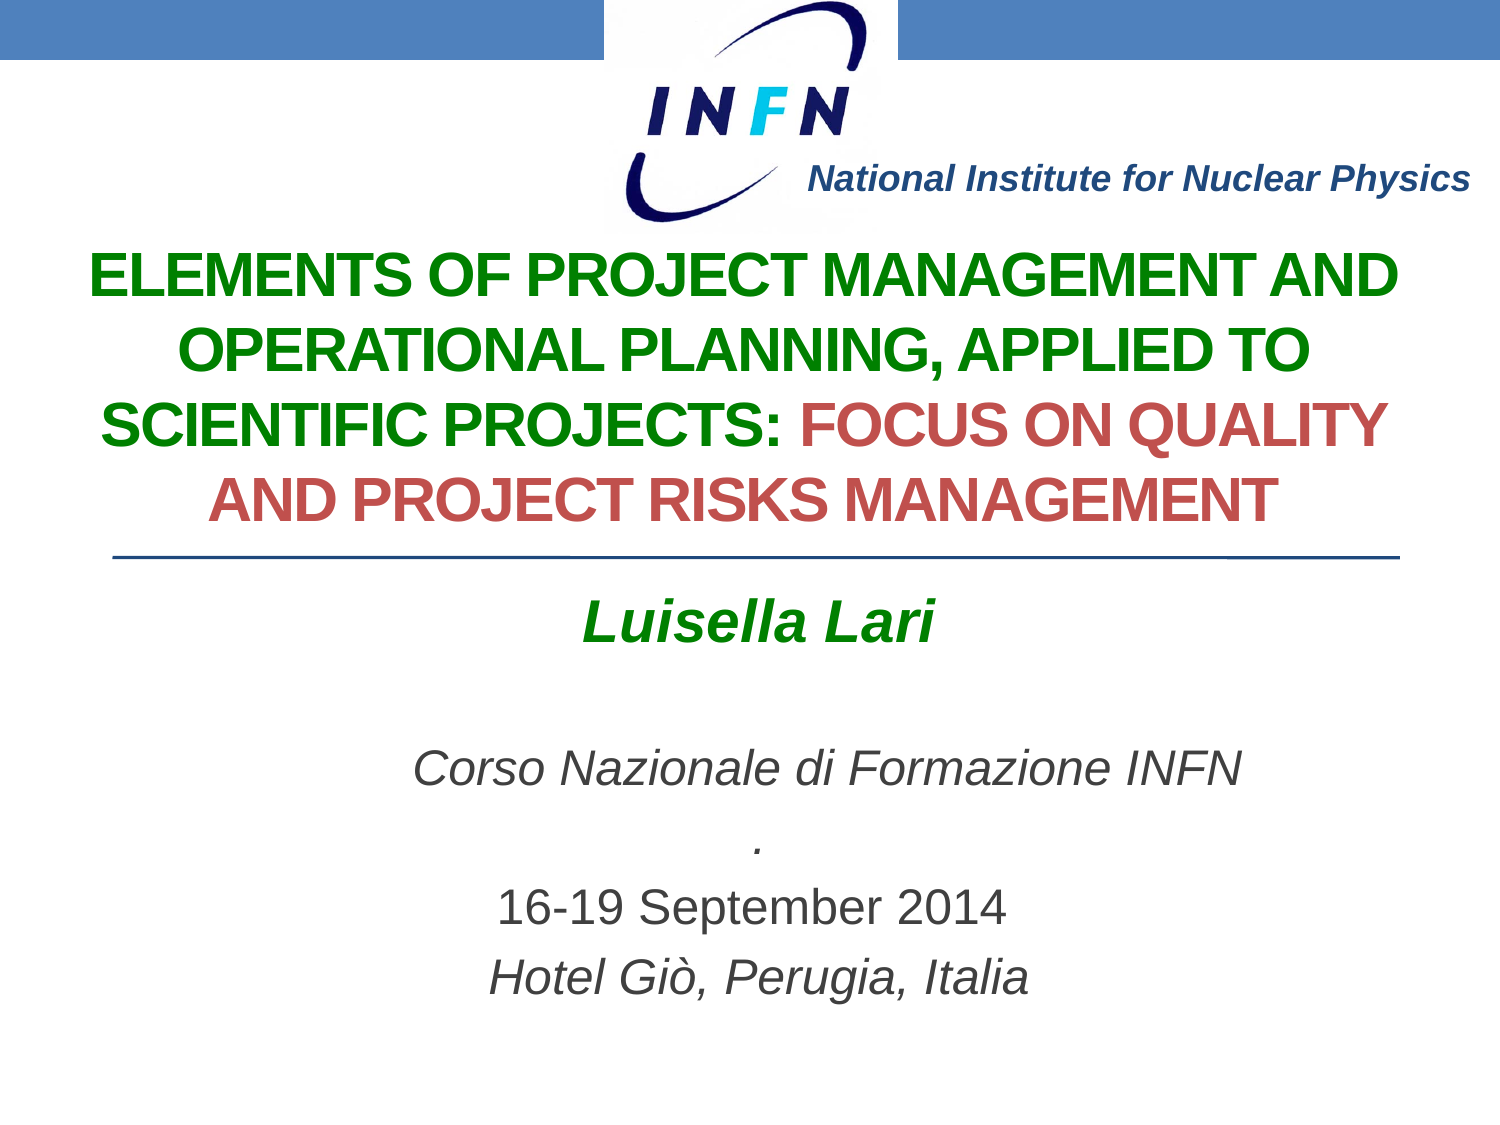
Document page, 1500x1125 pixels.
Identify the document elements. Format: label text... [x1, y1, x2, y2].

subtitle Luisella Lari Corso Nazionale di Formazione INFN . 16-19 September 2014 Hotel Giò, Perugia, Italia [110, 574, 1409, 1035]
picture [604, 0, 899, 235]
title Elements of Project Management and operational planning, Applied to SCIENTIFIC projects: focus on Quality and Project Risks MANAGEMENT [17, 224, 1471, 542]
text_box National Institute for Nuclear Physics [906, 146, 1487, 207]
